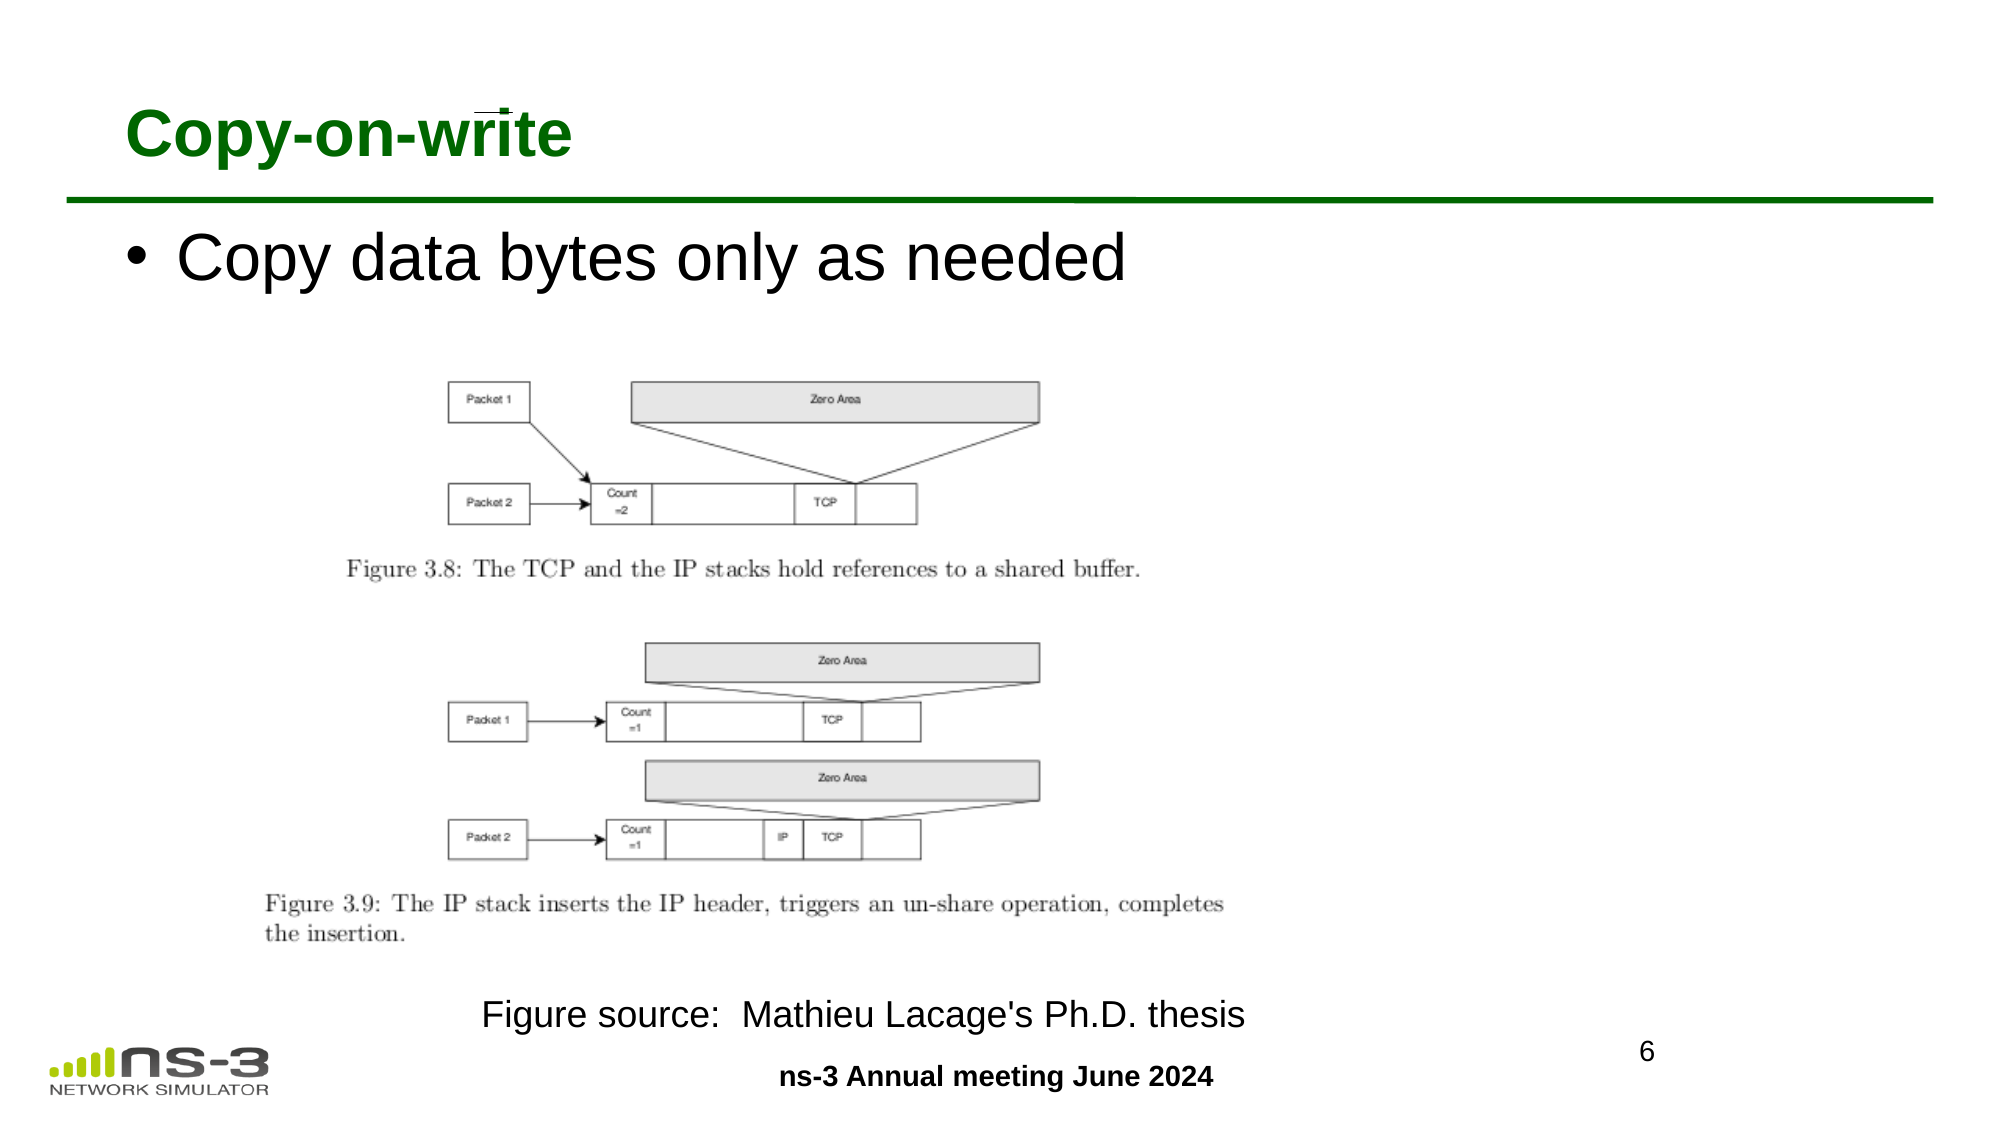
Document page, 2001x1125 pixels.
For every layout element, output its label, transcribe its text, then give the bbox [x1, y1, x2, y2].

footer ns-3 Annual meeting June 2024 [683, 1049, 1310, 1125]
slide_number 6 [1324, 1024, 1671, 1101]
text_box Figure source: Mathieu Lacage's Ph.D. thesis [466, 982, 1262, 1042]
list Copy data bytes only as needed [110, 206, 1457, 1007]
title Copy-on-write [110, 58, 1457, 201]
picture [262, 369, 1244, 972]
picture [33, 1017, 284, 1125]
